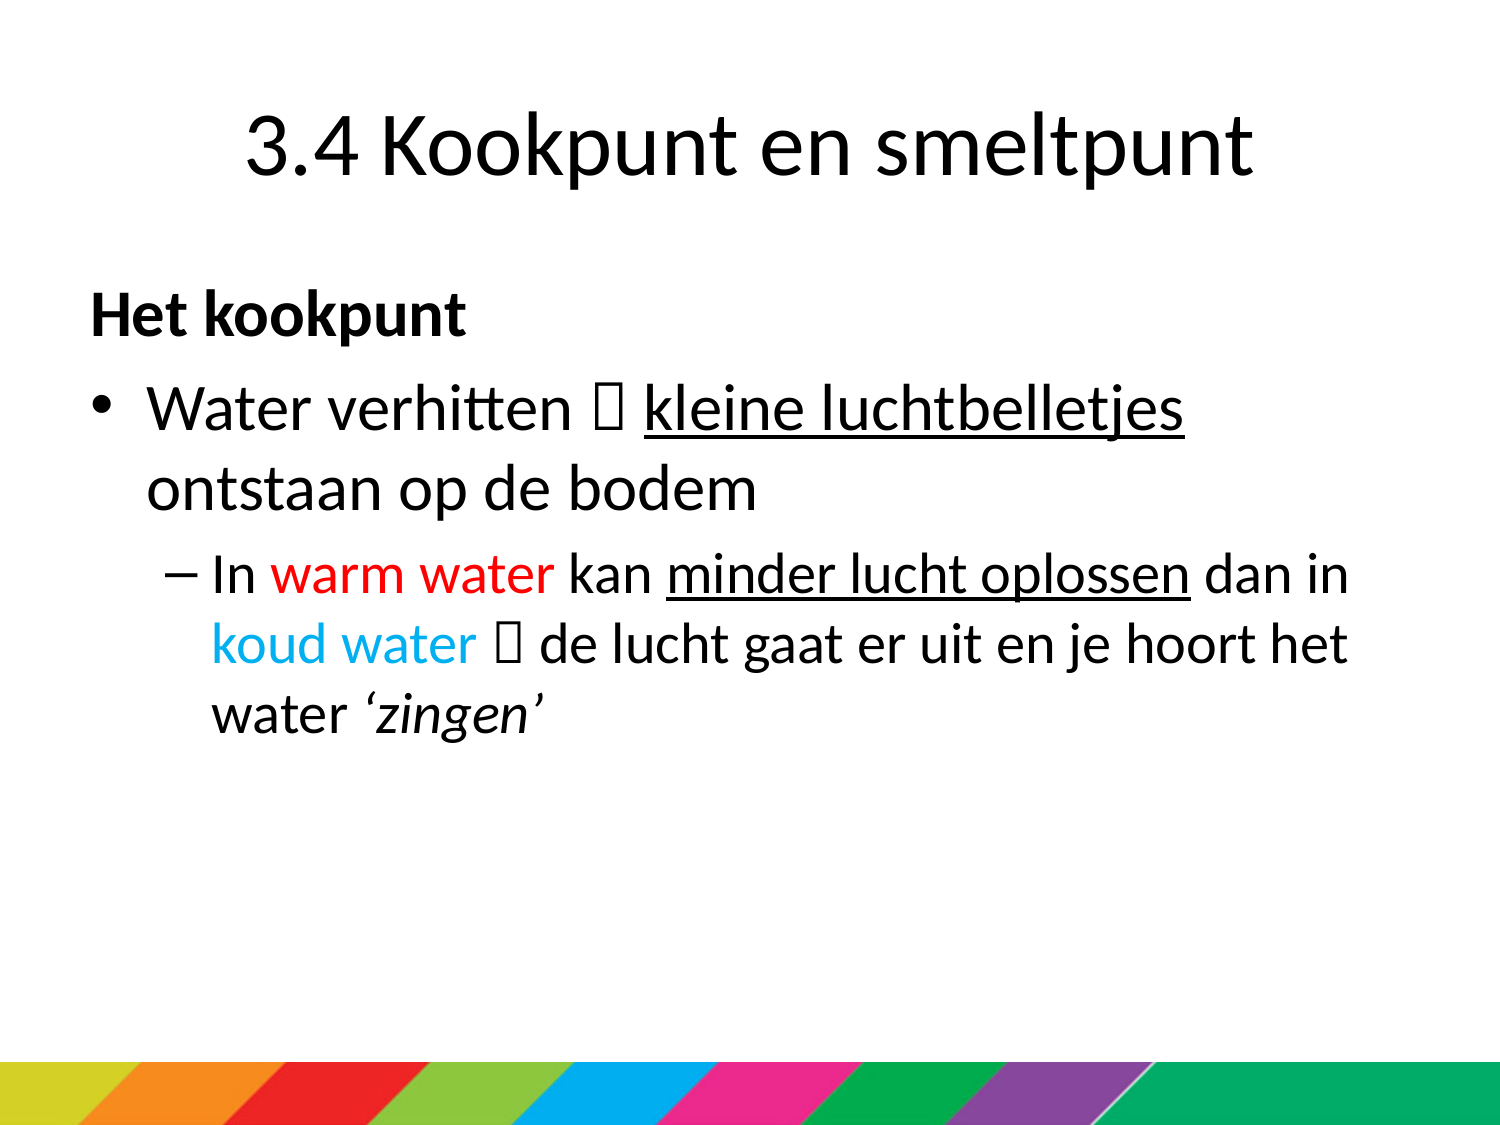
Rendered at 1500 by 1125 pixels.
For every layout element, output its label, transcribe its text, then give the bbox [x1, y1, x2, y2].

list Het kookpunt Water verhitten  kleine luchtbelletjes ontstaan op de bodem In warm water kan minder lucht oplossen dan in koud water  de lucht gaat er uit en je hoort het water ‘zingen’ [75, 262, 1425, 1005]
title 3.4 Kookpunt en smeltpunt [75, 45, 1425, 233]
picture [656, 1062, 1500, 1125]
picture [0, 1062, 574, 1125]
